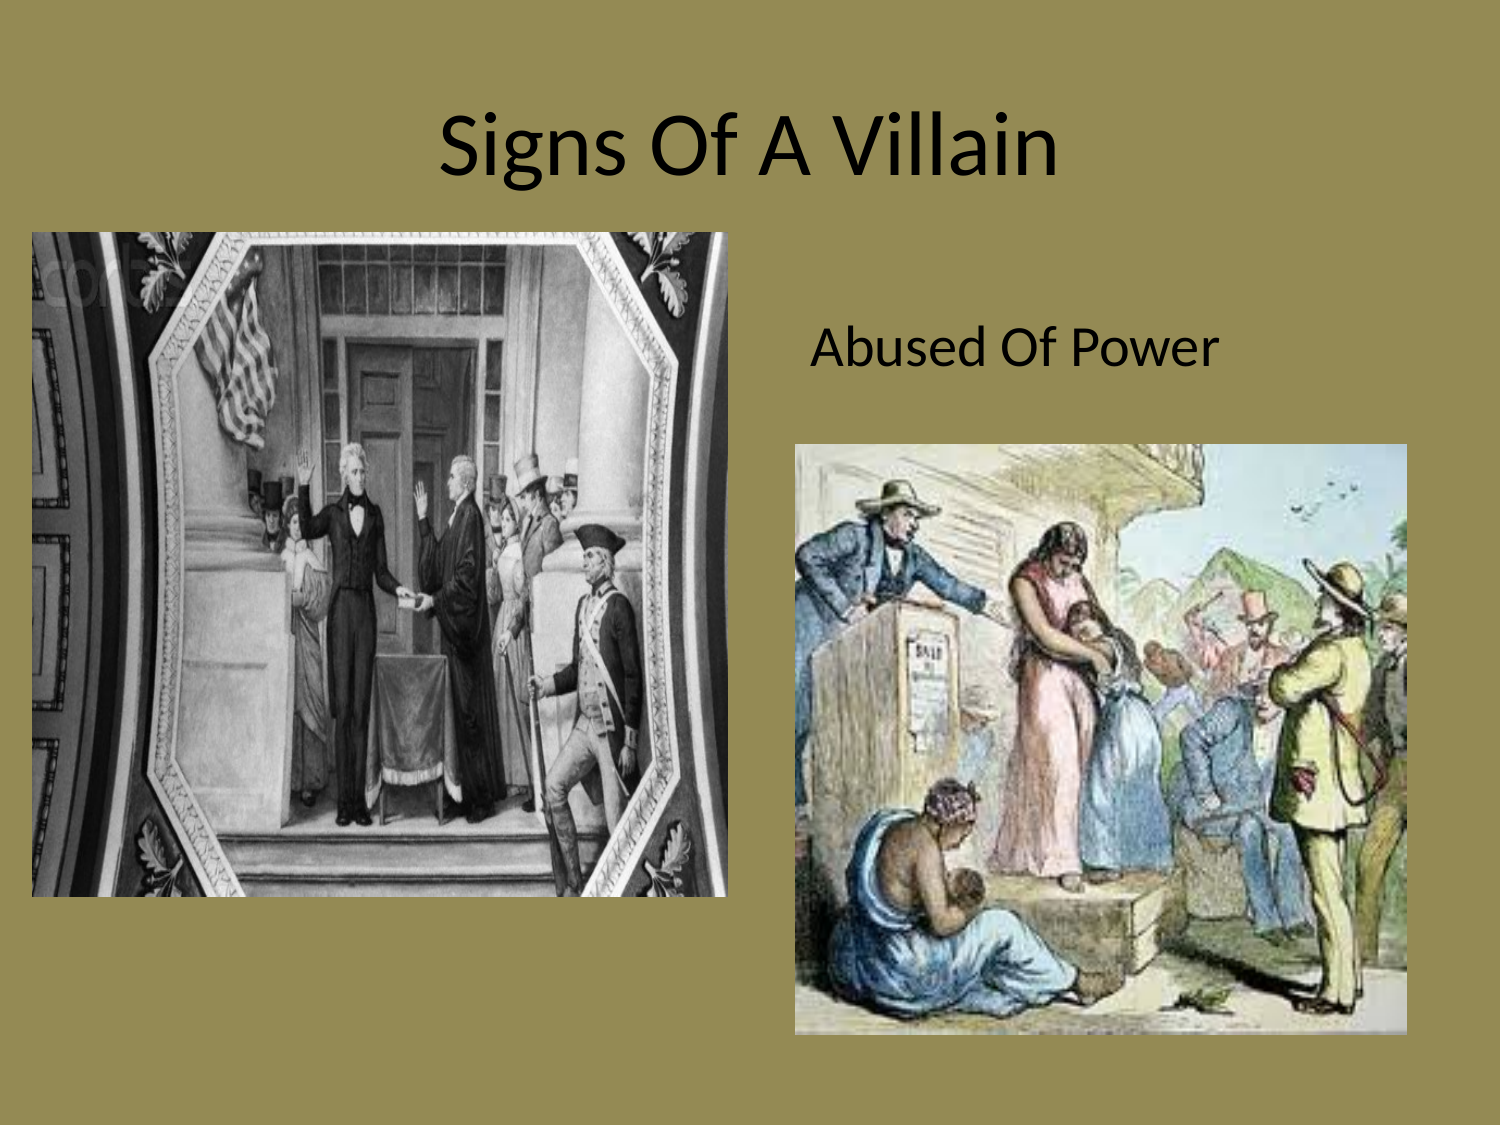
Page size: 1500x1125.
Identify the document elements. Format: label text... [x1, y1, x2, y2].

picture [795, 444, 1408, 1035]
title Signs Of A Villain [75, 45, 1425, 233]
text_box Abused Of Power [795, 301, 1321, 386]
picture [31, 232, 729, 897]
